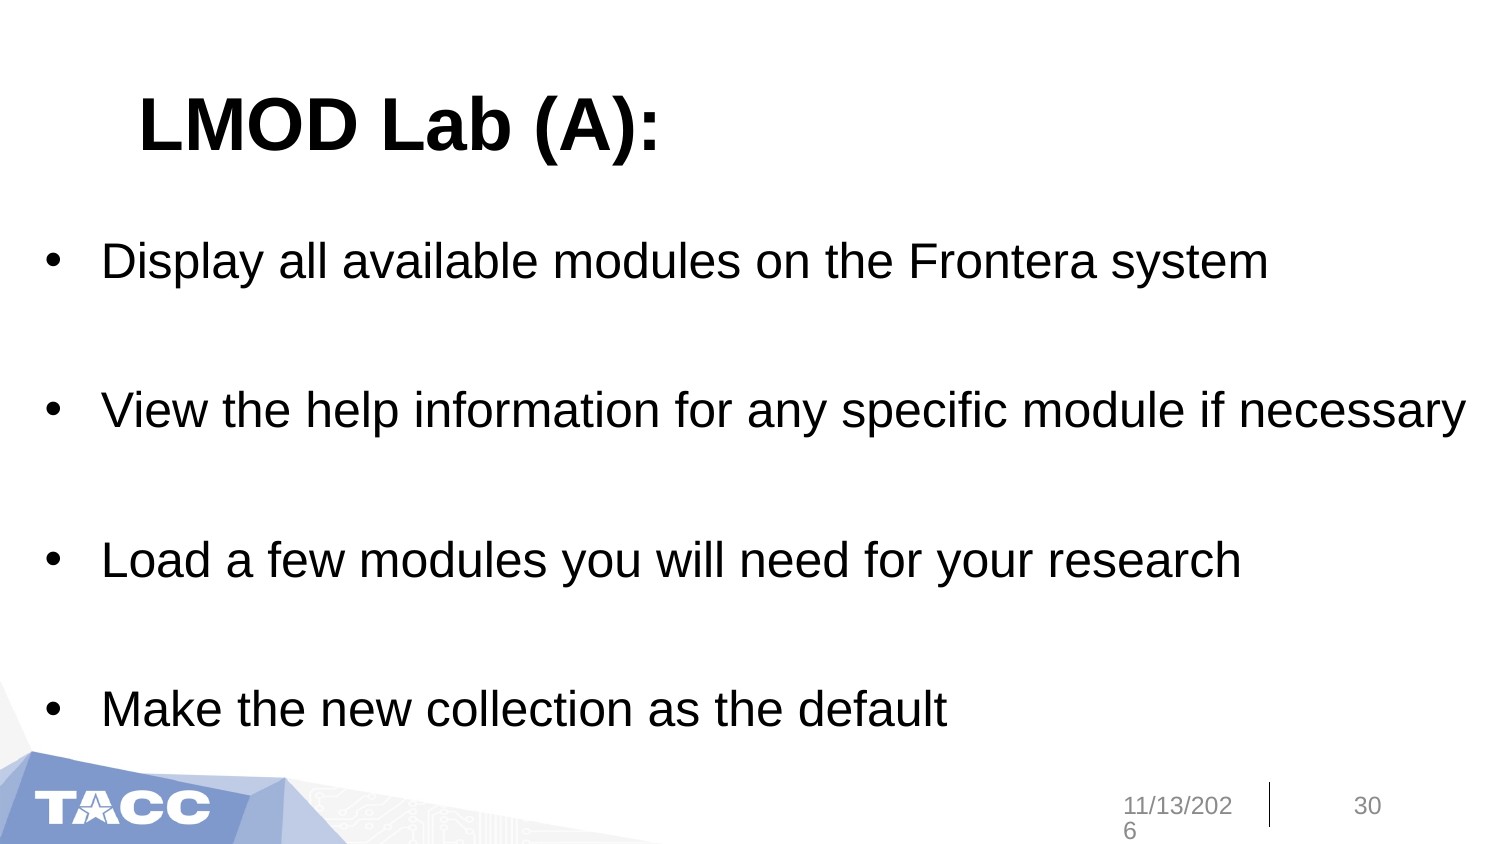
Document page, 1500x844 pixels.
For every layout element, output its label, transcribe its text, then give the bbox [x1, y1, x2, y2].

list Display all available modules on the Frontera system View the help information for any specific module if necessary Load a few modules you will need for your research Make the new collection as the default [29, 227, 1500, 763]
slide_number 30 [1284, 782, 1397, 827]
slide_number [1108, 782, 1255, 827]
title LMOD Lab (A): [103, 44, 1397, 208]
picture [0, 0, 1500, 844]
